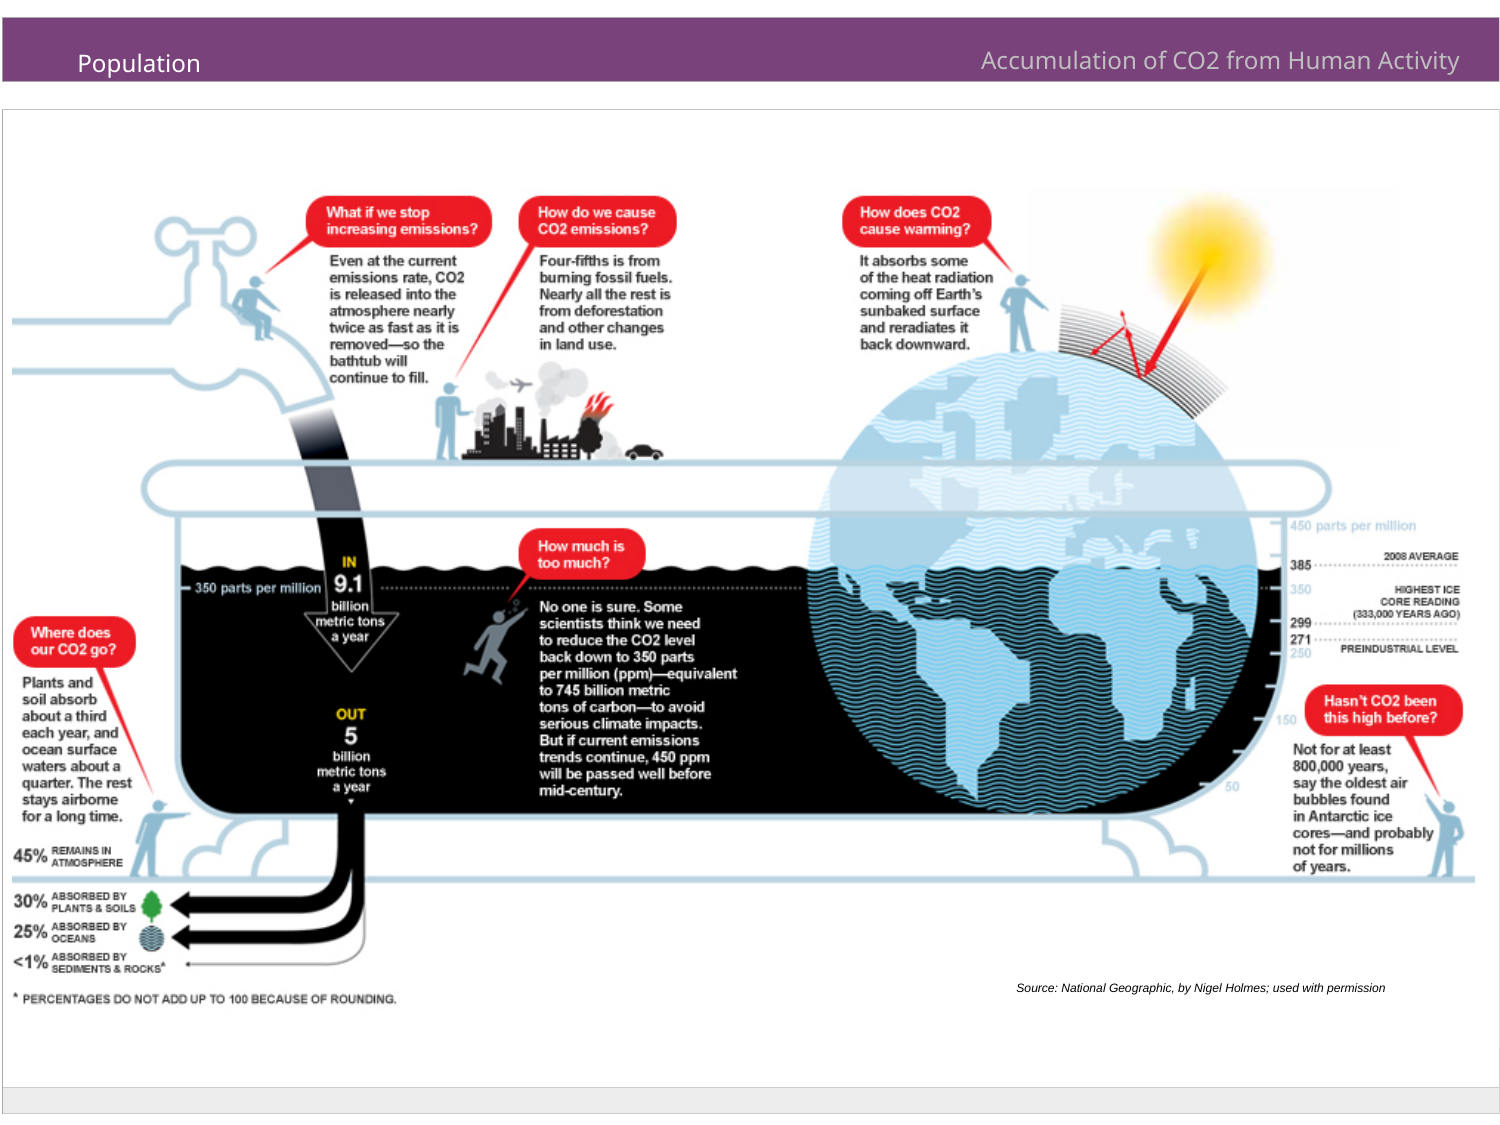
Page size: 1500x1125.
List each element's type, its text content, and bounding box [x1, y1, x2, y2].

picture [0, 12, 1500, 1114]
text_box Accumulation of CO2 from Human Activity [624, 21, 1475, 72]
